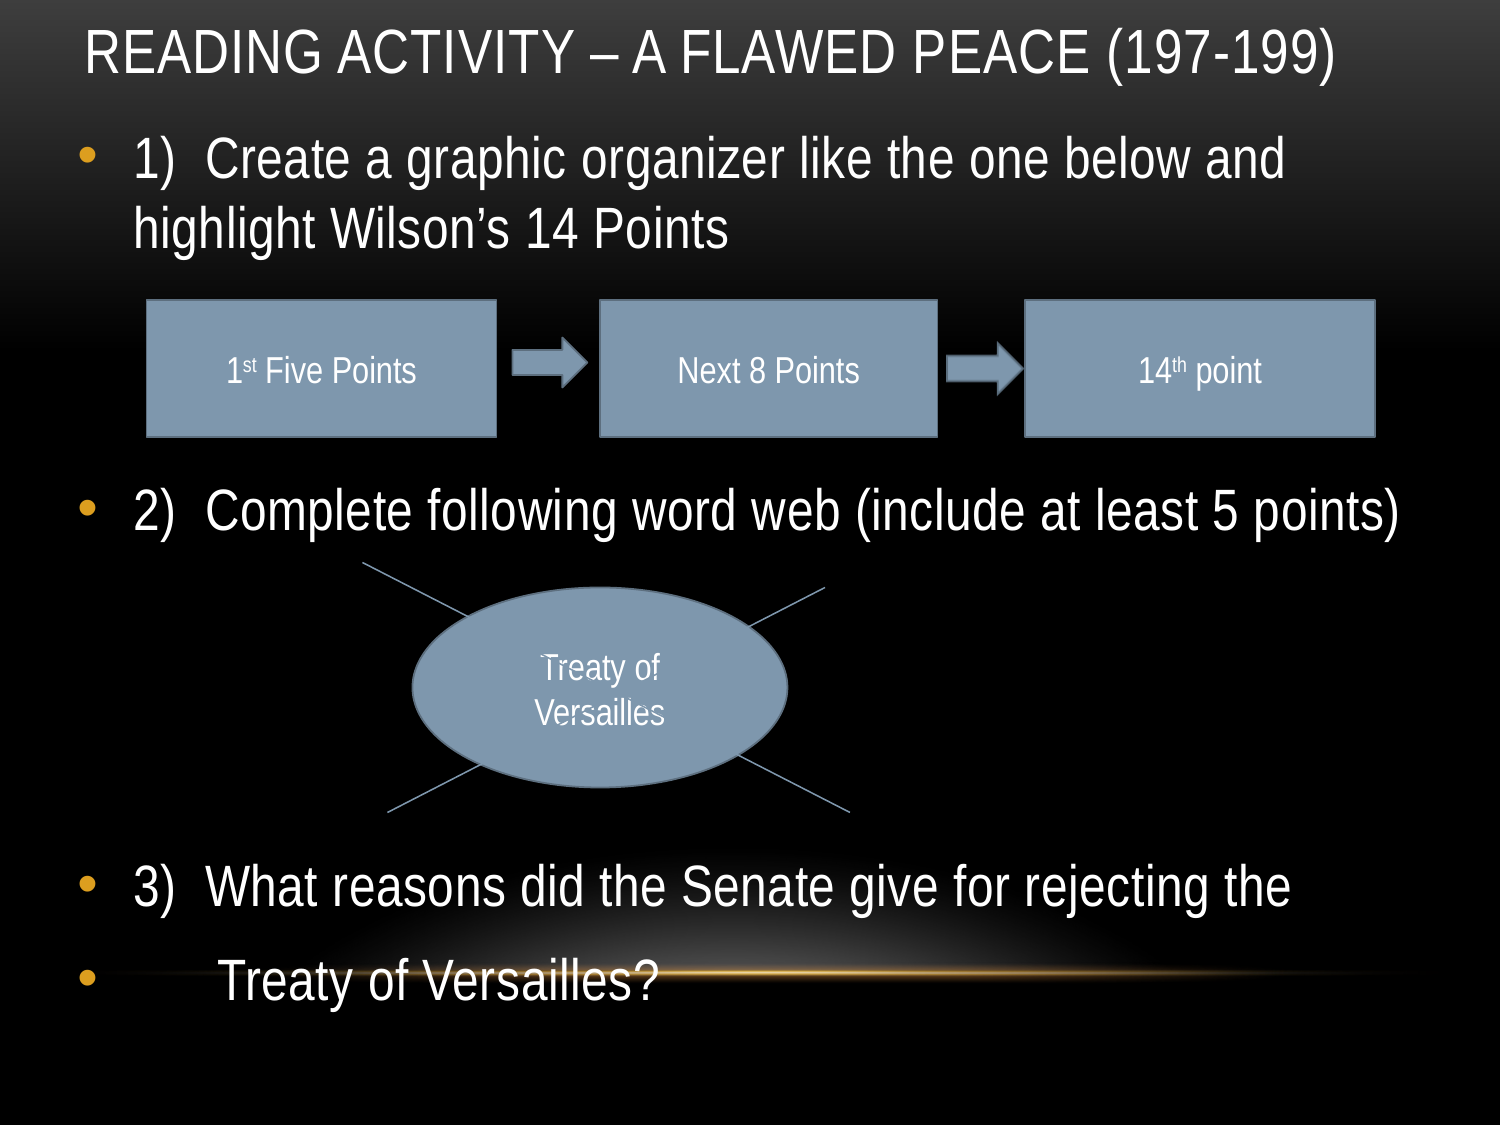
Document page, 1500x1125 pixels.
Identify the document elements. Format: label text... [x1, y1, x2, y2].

text_box 1st Five Points [146, 299, 497, 438]
text_box [511, 336, 589, 389]
text_box Next 8 Points [599, 299, 938, 438]
text_box 14th point [1024, 299, 1376, 438]
picture [0, 0, 1500, 1125]
list 1) Create a graphic organizer like the one below and highlight Wilson’s 14 Points 2) Complete following word web (include at least 5 points) 3) What reasons did the Senate give for rejecting the Treaty of Versailles? [62, 112, 1450, 1088]
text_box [362, 562, 851, 813]
title Reading Activity – A Flawed Peace (197-199) [61, 0, 1362, 94]
